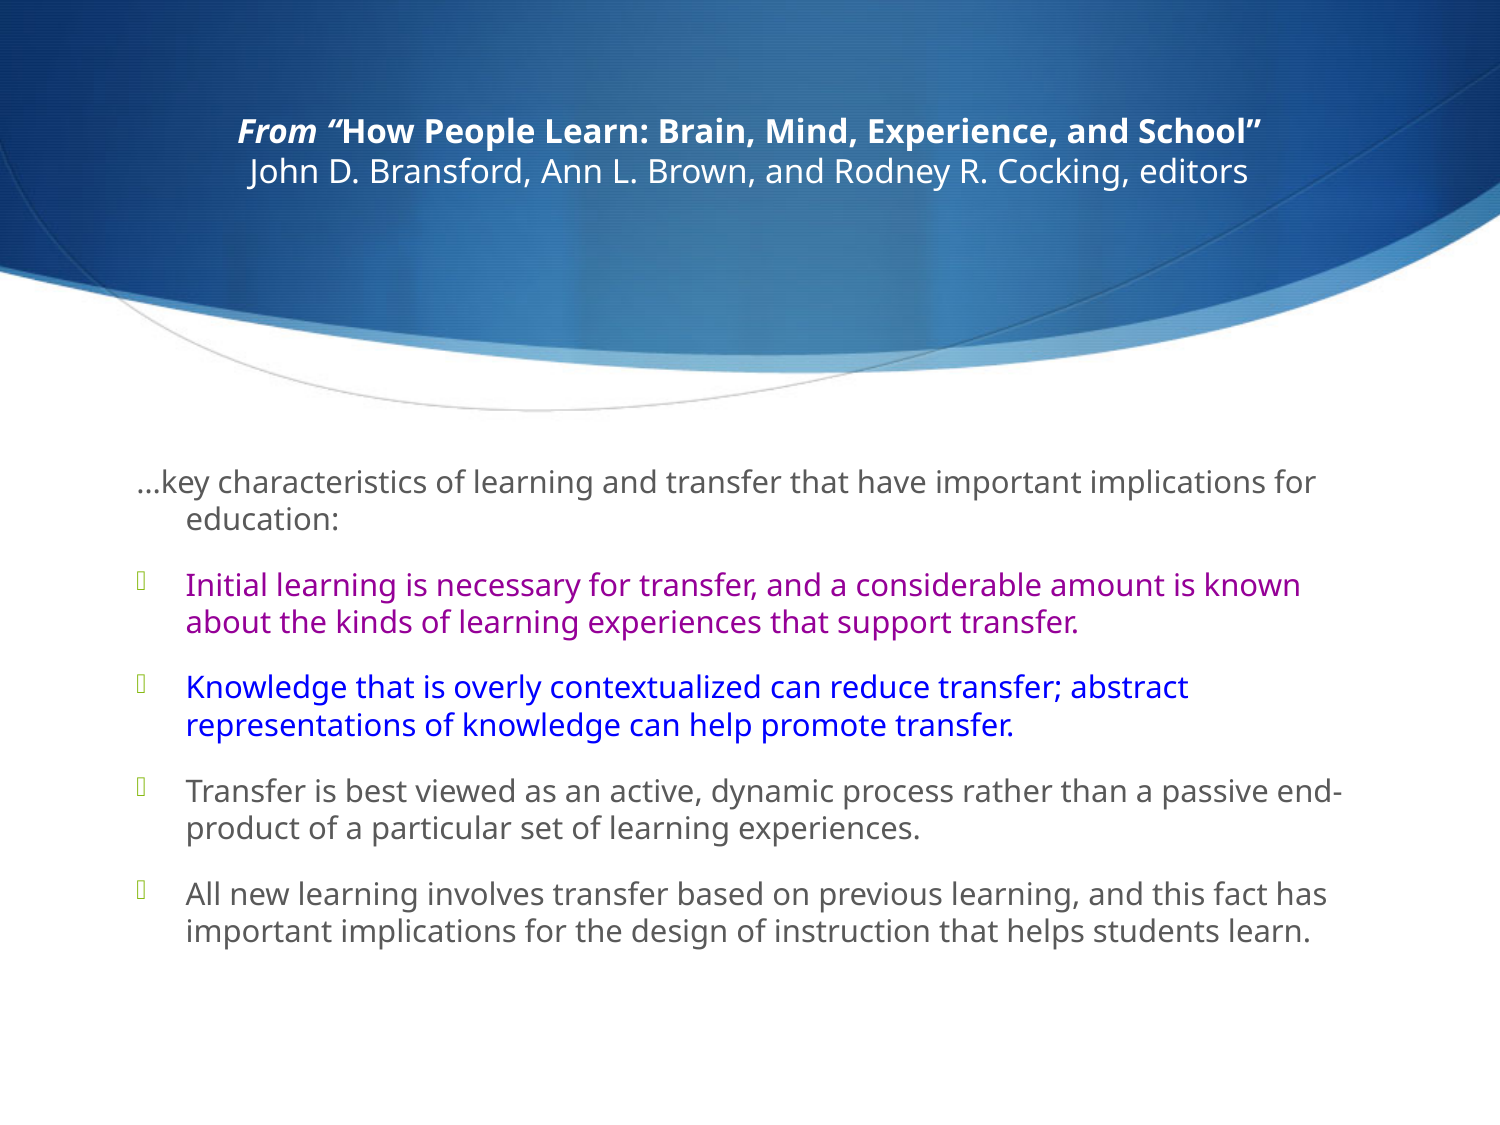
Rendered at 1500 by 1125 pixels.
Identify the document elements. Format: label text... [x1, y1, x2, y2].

picture [0, 0, 1500, 1125]
title From “How People Learn: Brain, Mind, Experience, and School” John D. Bransford, Ann L. Brown, and Rodney R. Cocking, editors [75, 56, 1425, 245]
list …key characteristics of learning and transfer that have important implications for education: Initial learning is necessary for transfer, and a considerable amount is known about the kinds of learning experiences that support transfer. Knowledge that is overly contextualized can reduce transfer; abstract representations of knowledge can help promote transfer. Transfer is best viewed as an active, dynamic process rather than a passive end-product of a particular set of learning experiences. All new learning involves transfer based on previous learning, and this fact has important implications for the design of instruction that helps students learn. [121, 454, 1379, 991]
